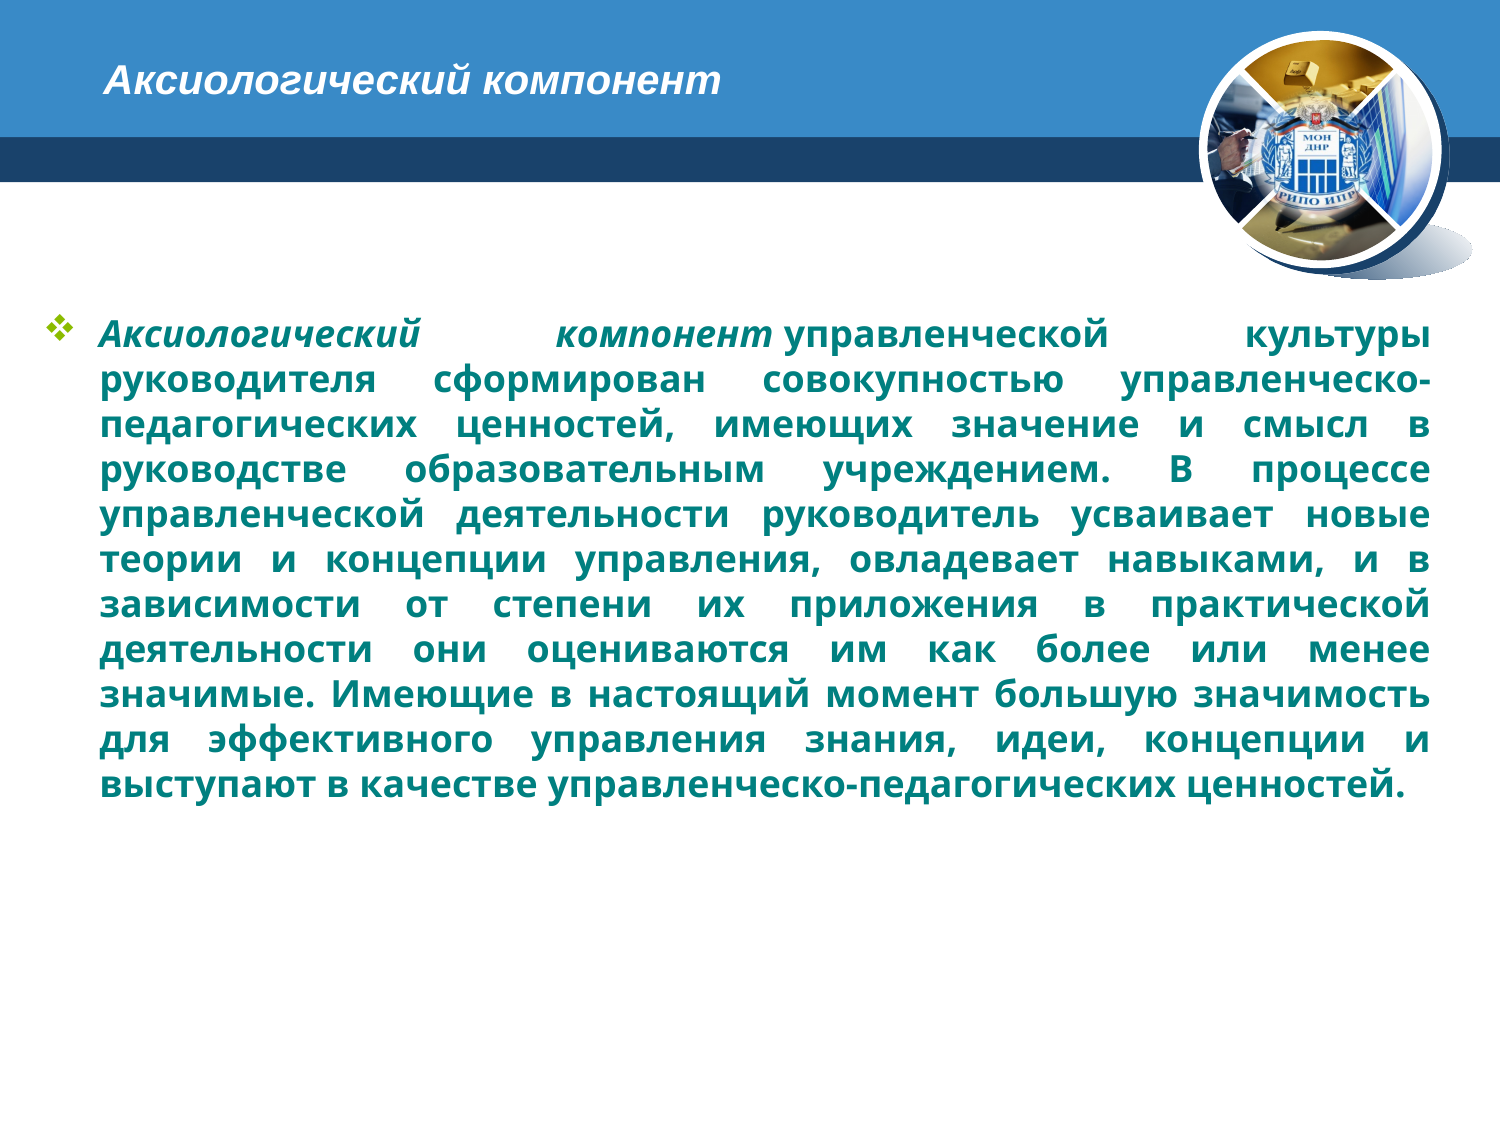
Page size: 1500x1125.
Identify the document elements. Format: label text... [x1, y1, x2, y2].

list Аксиологический компонент управленческой культуры руководителя сформирован совокупностью управленческо-педагогических ценностей, имеющих значение и смысл в руководстве образовательным учреждением. В процессе управленческой деятельности руководитель усваивает новые теории и концепции управления, овладевает навыками, и в зависимости от степени их приложения в практической деятельности они оцениваются им как более или менее значимые. Имеющие в настоящий момент большую значимость для эффективного управления знания, идеи, концепции и выступают в качестве управленческо-педагогических ценностей. [28, 302, 1447, 1067]
picture [1207, 40, 1433, 261]
text_box Аксиологический компонент [88, 45, 750, 111]
